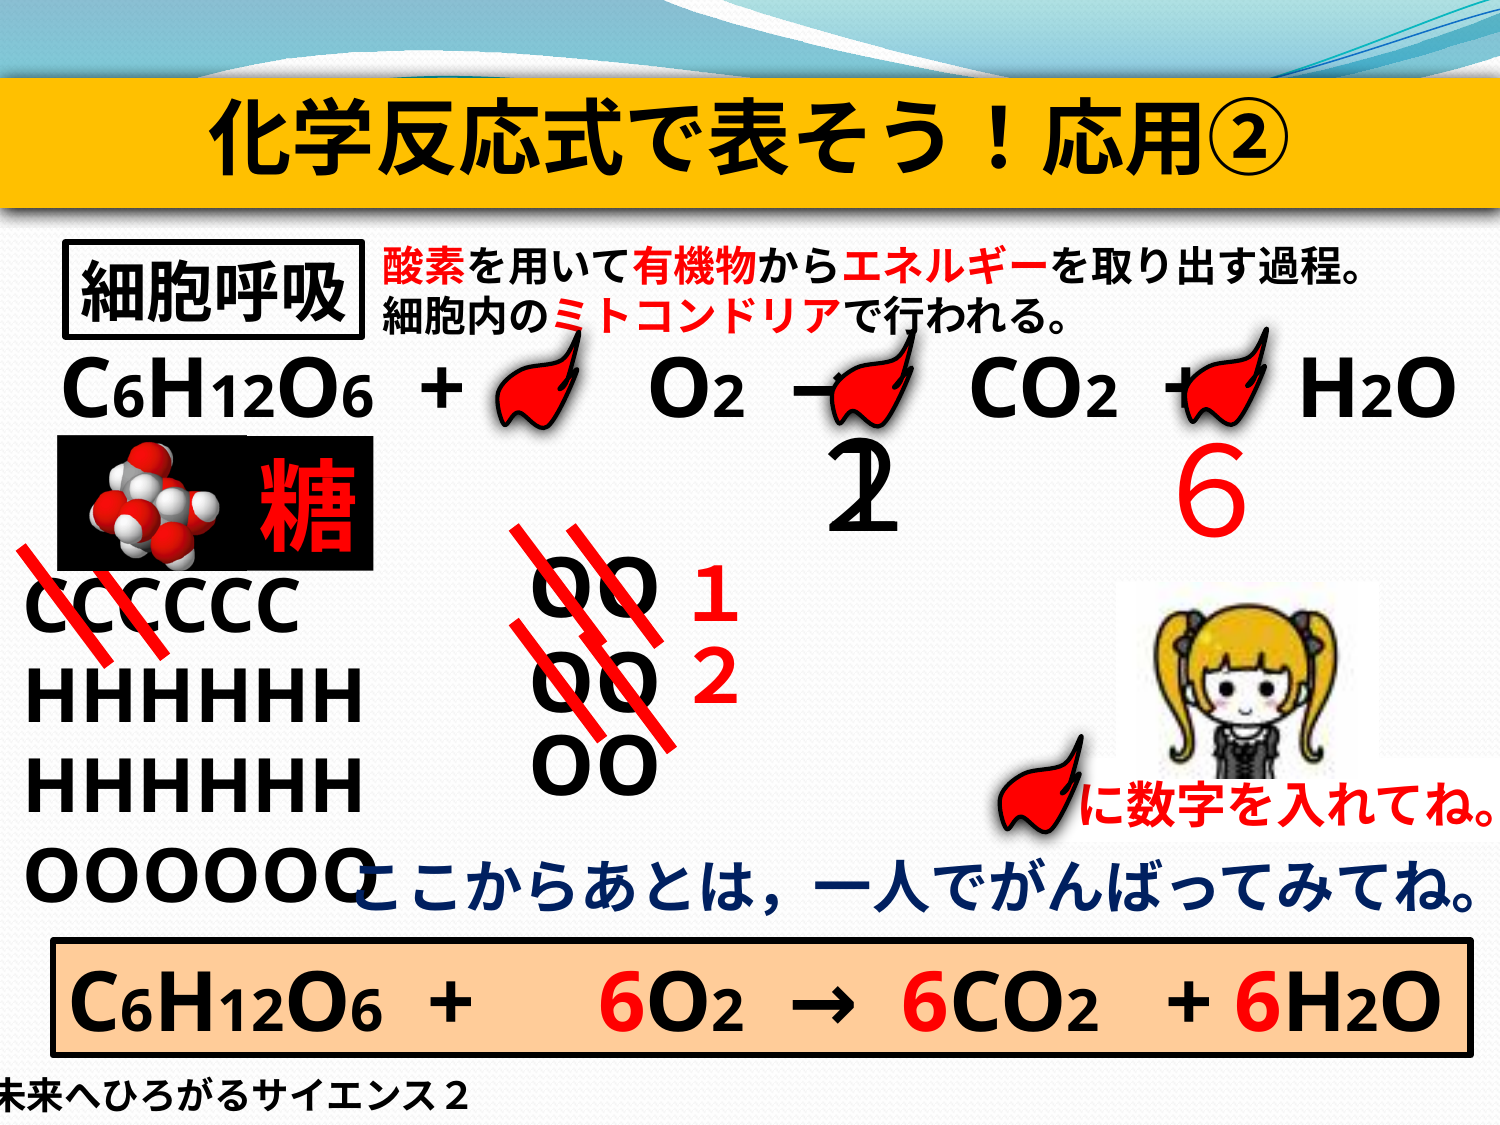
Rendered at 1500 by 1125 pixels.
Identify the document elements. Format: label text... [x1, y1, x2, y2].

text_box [20, 546, 110, 666]
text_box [508, 315, 1500, 844]
text_box CCCCCC HHHHHH HHHHHH OOOOOO [7, 550, 422, 926]
text_box ここからあとは，一人でがんばってみてね。 [333, 842, 1500, 928]
text_box 細胞呼吸 [65, 242, 363, 337]
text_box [114, 582, 166, 658]
text_box 酸素を用いて有機物からエネルギーを取り出す過程。 細胞内のミトコンドリアで行われる。 [368, 231, 1399, 347]
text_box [57, 435, 375, 573]
text_box C6H12O6 + 6O2 → 6CO2 + 6H2O [53, 940, 1471, 1056]
text_box 未来へひろがるサイエンス２ [0, 1064, 491, 1125]
text_box C6H12O6 + O2 → CO2 + H2O [44, 326, 503, 441]
text_box 化学反応式で表そう！応用② [0, 78, 1500, 208]
